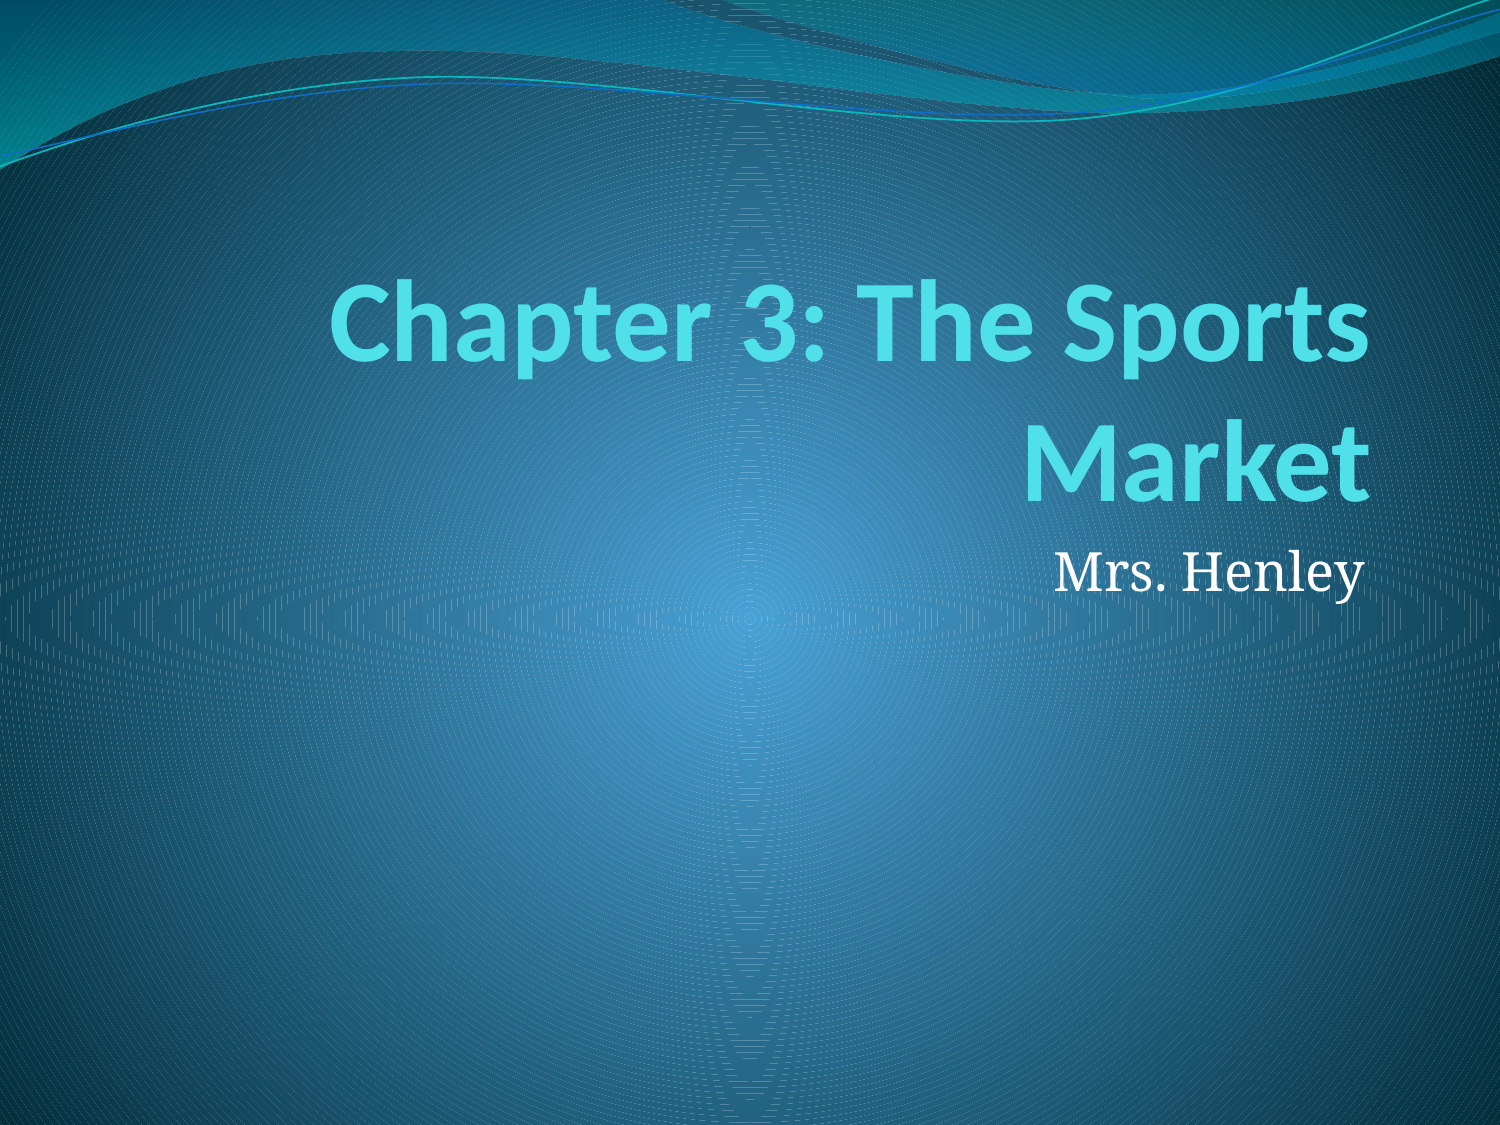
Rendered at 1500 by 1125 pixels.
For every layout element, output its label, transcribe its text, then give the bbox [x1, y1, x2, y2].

subtitle Mrs. Henley [87, 529, 1376, 818]
title Chapter 3: The Sports Market [87, 224, 1376, 525]
